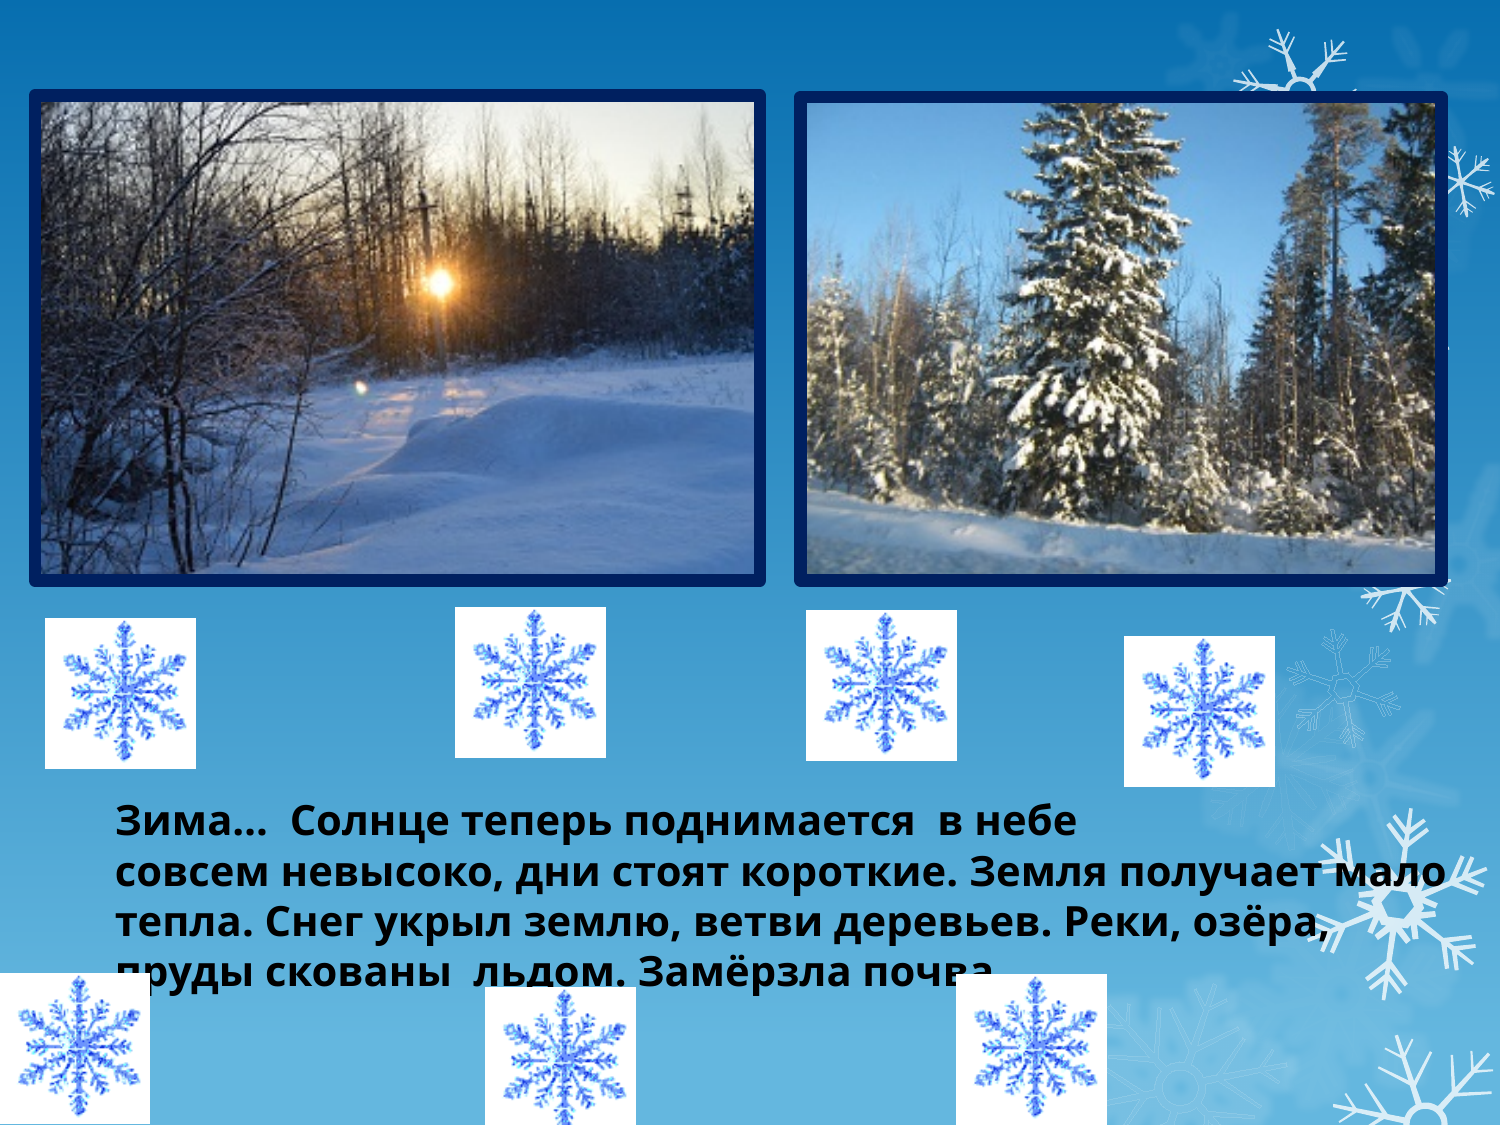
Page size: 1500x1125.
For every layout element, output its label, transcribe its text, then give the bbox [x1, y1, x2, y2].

picture [44, 617, 197, 769]
picture [806, 609, 958, 761]
picture [956, 973, 1108, 1125]
text_box Зима… Солнце теперь поднимается в небе совсем невысоко, дни стоят короткие. Земля получает мало тепла. Снег укрыл землю, ветви деревьев. Реки, озёра, пруды скованы льдом. Замёрзла почва. [100, 786, 1469, 1002]
picture [0, 973, 151, 1125]
picture [40, 101, 755, 575]
picture [1123, 636, 1275, 788]
picture [806, 102, 1436, 575]
picture [454, 607, 606, 759]
picture [484, 987, 636, 1125]
